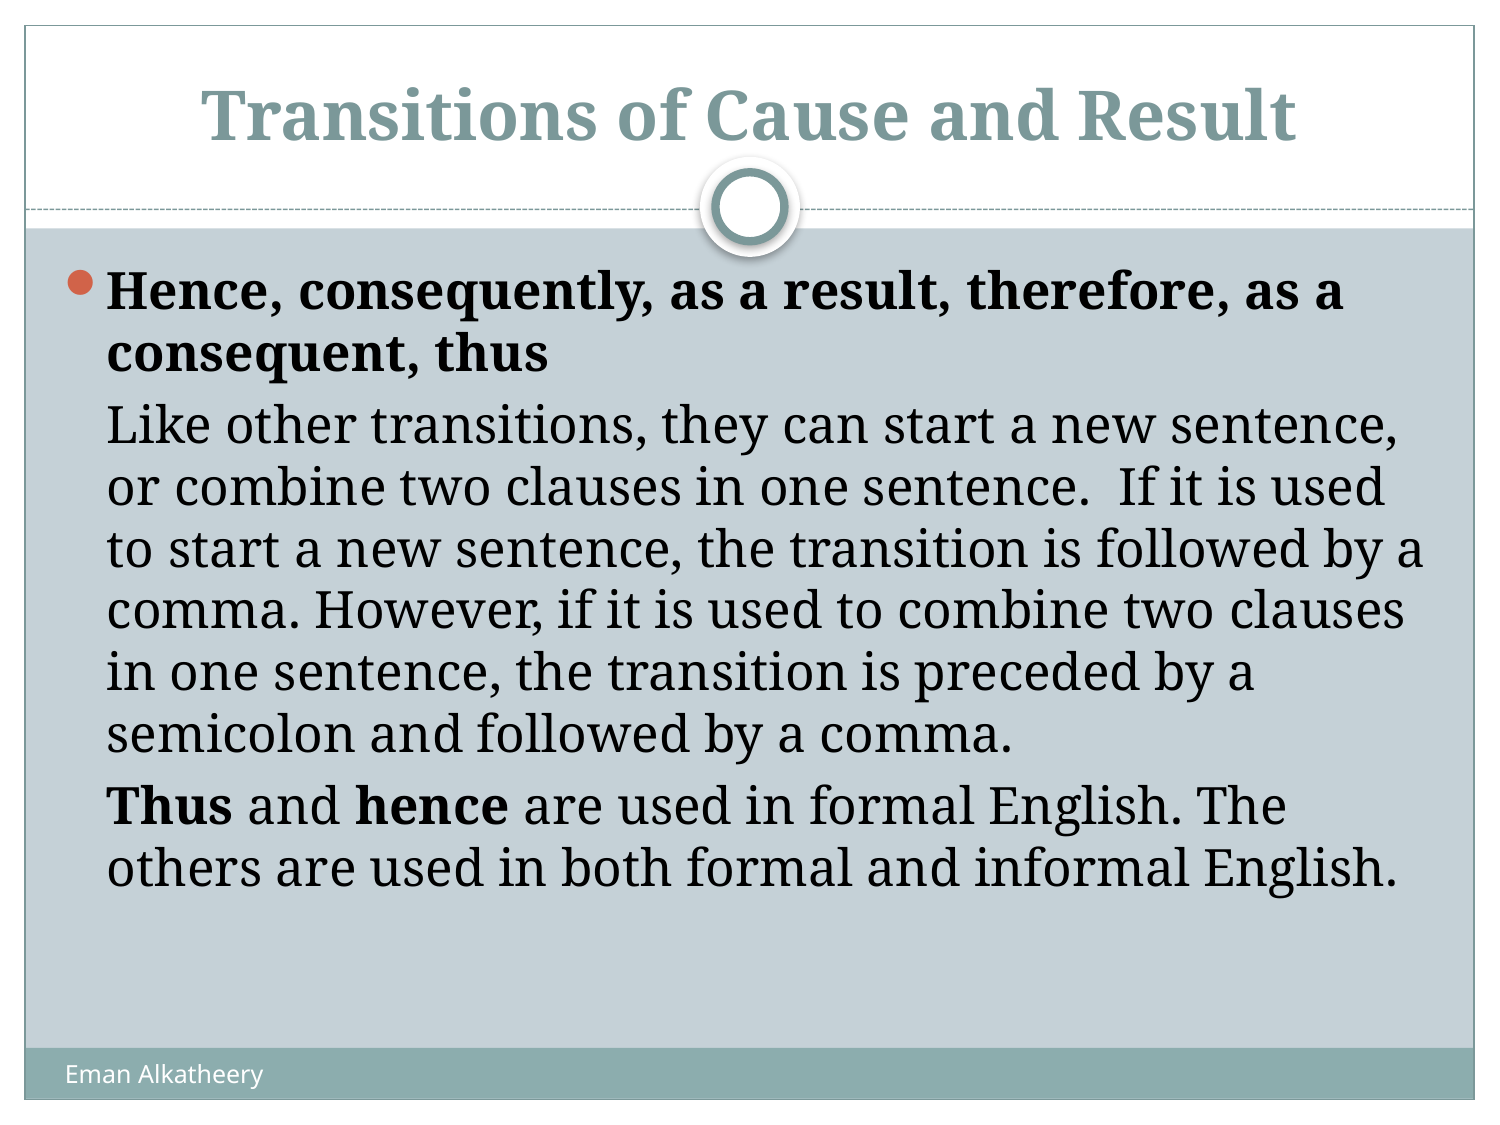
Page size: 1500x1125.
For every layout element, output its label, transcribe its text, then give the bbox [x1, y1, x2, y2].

footer Eman Alkatheery [50, 1051, 638, 1112]
title Transitions of Cause and Result [49, 37, 1450, 162]
list Hence, consequently, as a result, therefore, as a consequent, thus Like other transitions, they can start a new sentence, or combine two clauses in one sentence. If it is used to start a new sentence, the transition is followed by a comma. However, if it is used to combine two clauses in one sentence, the transition is preceded by a semicolon and followed by a comma. Thus and hence are used in formal English. The others are used in both formal and informal English. [49, 250, 1445, 1001]
